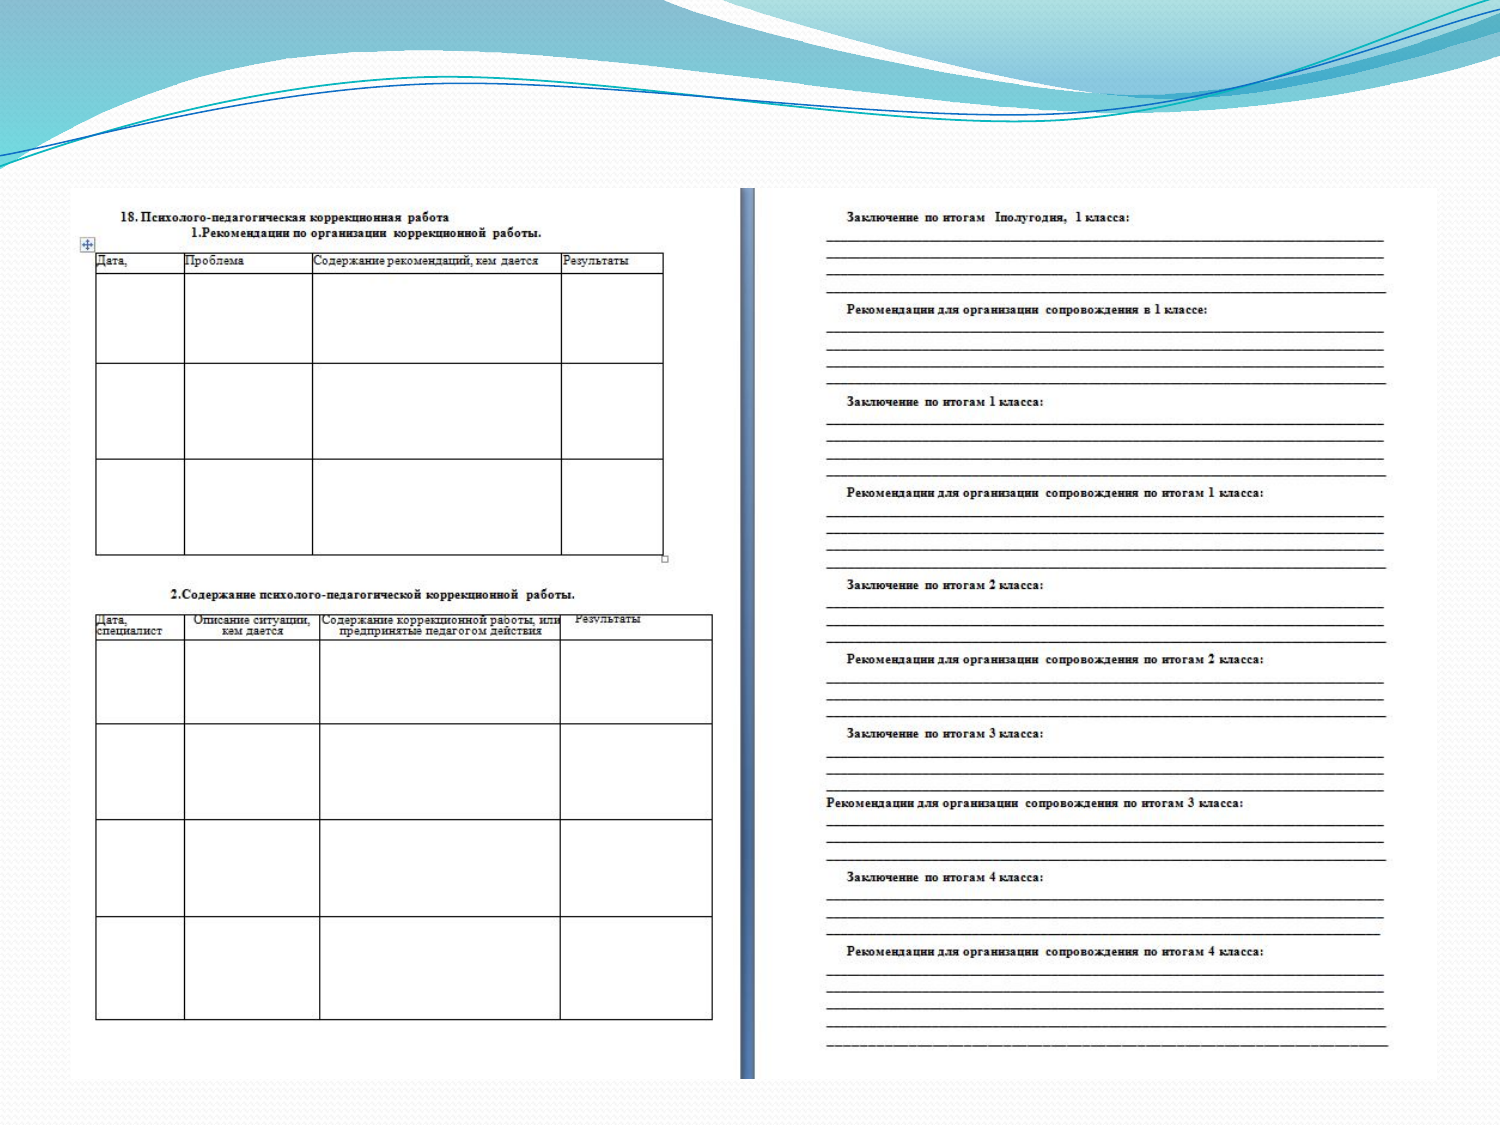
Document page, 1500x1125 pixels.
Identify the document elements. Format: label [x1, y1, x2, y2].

picture [70, 175, 1438, 1079]
